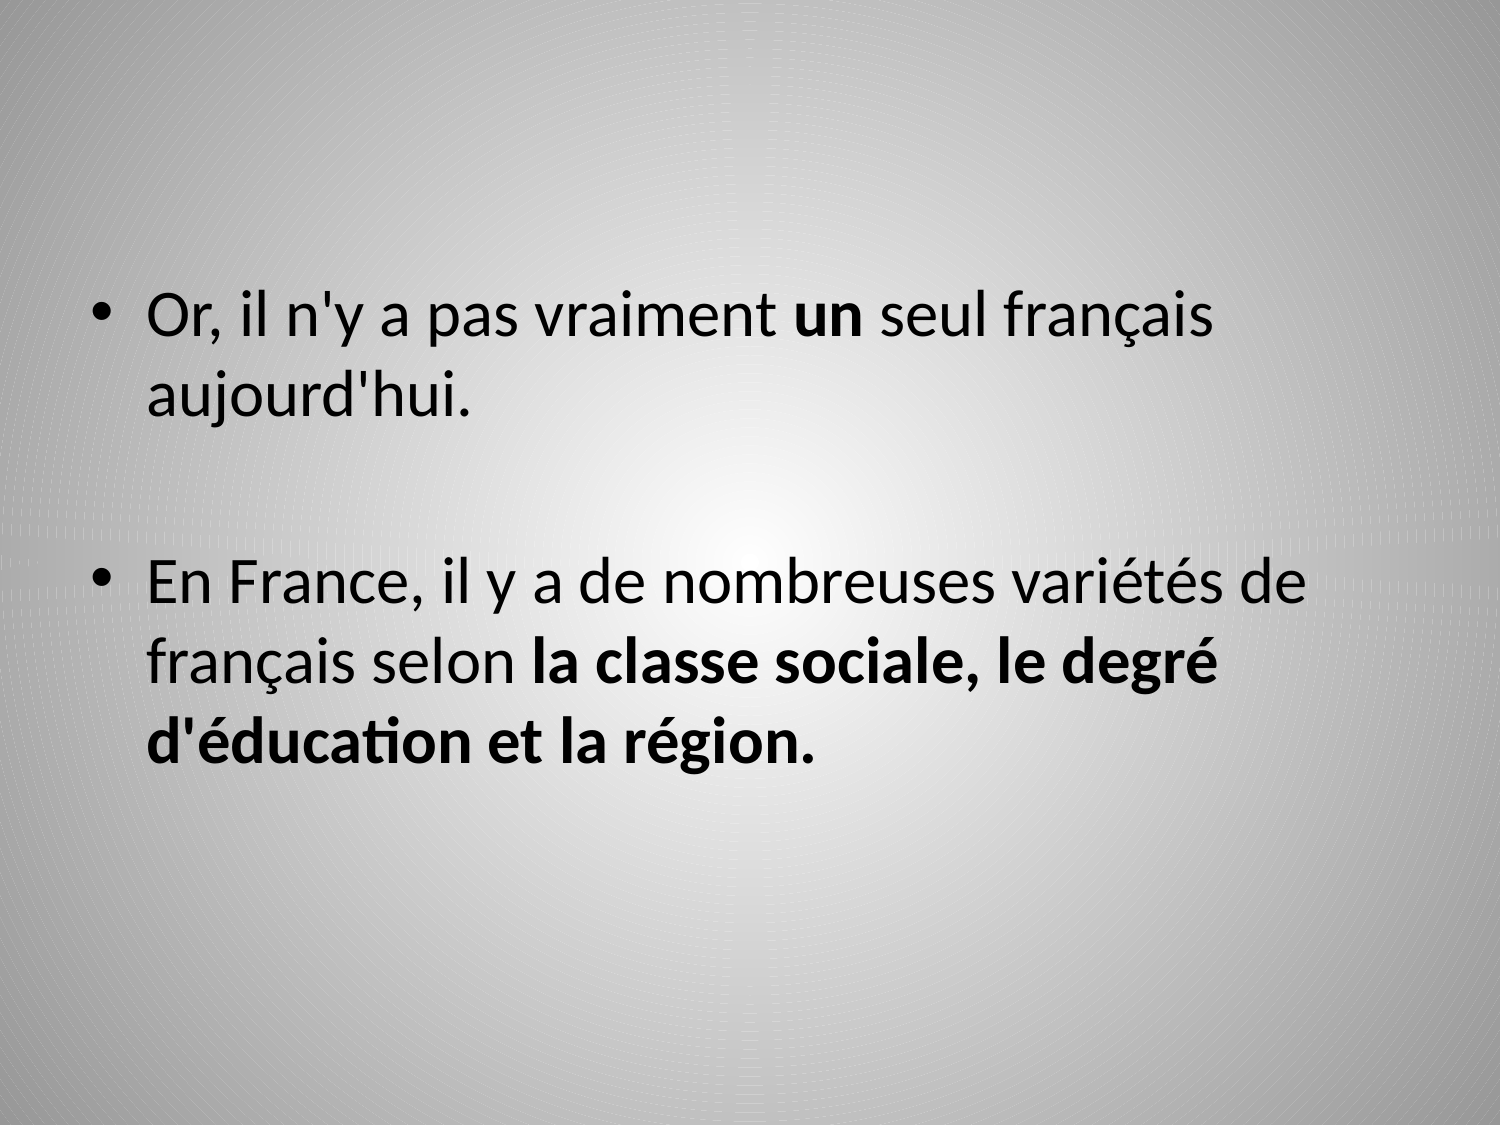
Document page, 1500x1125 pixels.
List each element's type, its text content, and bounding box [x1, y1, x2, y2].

list Or, il n'y a pas vraiment un seul français aujourd'hui. En France, il y a de nombreuses variétés de français selon la classe sociale, le degré d'éducation et la région. [75, 262, 1425, 1005]
